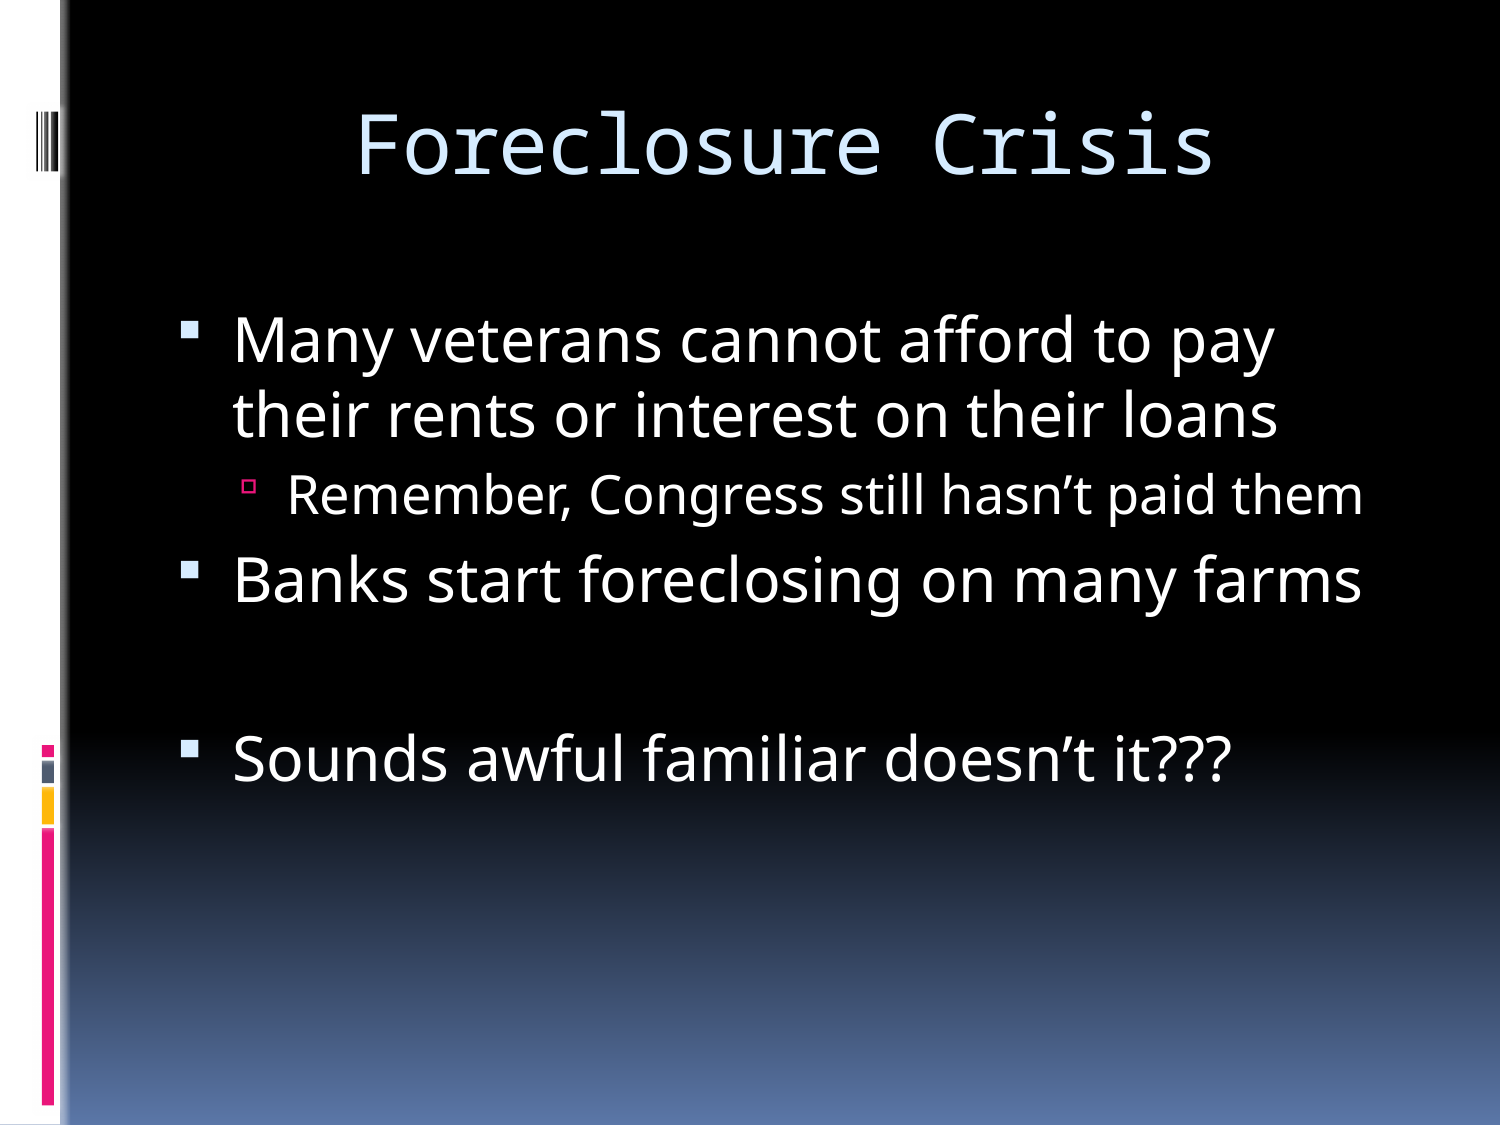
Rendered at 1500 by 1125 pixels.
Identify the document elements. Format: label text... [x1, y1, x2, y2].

title Foreclosure Crisis [150, 83, 1425, 234]
list Many veterans cannot afford to pay their rents or interest on their loans Remember, Congress still hasn’t paid them Banks start foreclosing on many farms Sounds awful familiar doesn’t it??? [150, 292, 1425, 1043]
